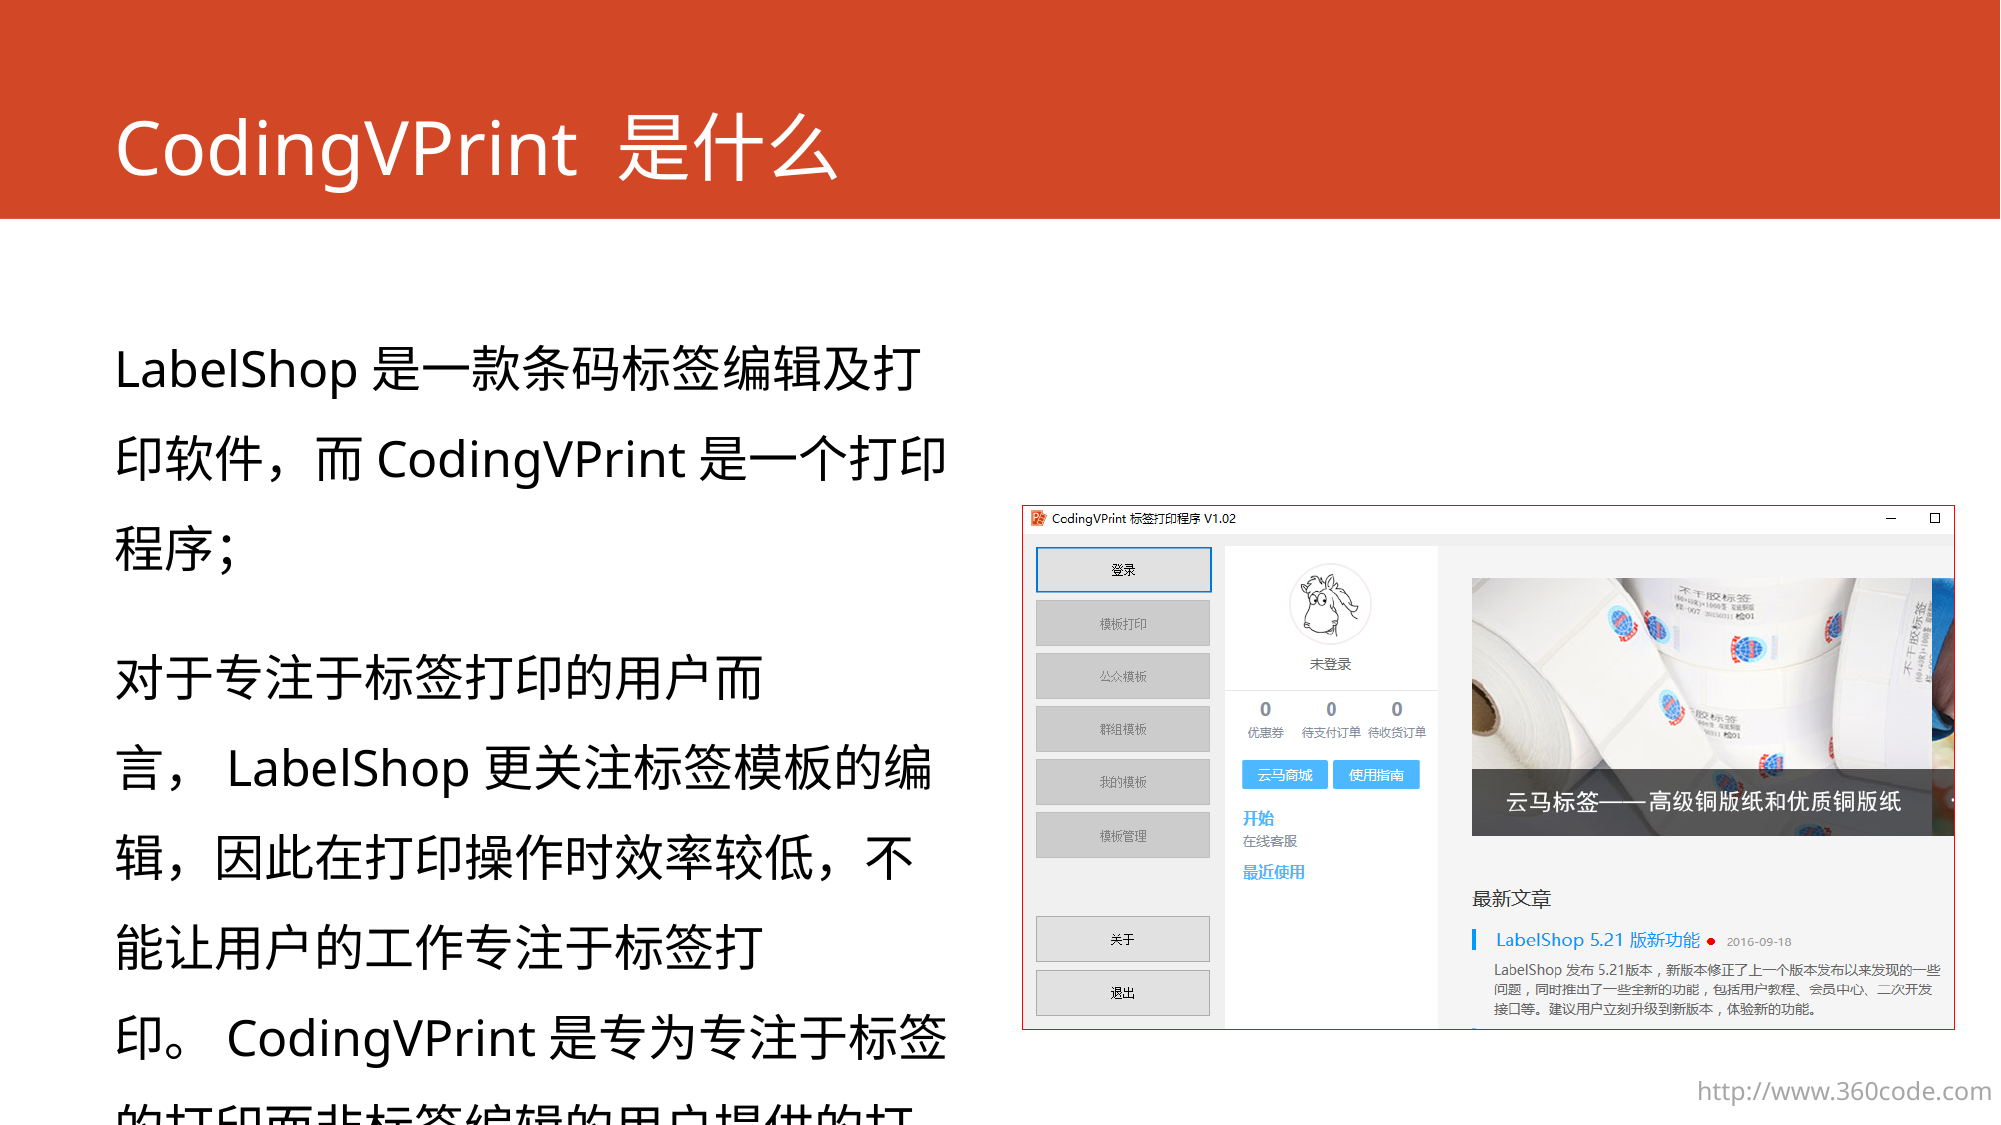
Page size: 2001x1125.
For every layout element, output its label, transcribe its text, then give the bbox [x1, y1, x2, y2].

title CodingVPrint 是什么 [99, 0, 1863, 199]
picture [1022, 505, 1955, 1030]
list LabelShop是一款条码标签编辑及打印软件，而CodingVPrint是一个打印程序； 对于专注于标签打印的用户而言，LabelShop更关注标签模板的编辑，因此在打印操作时效率较低，不能让用户的工作专注于标签打印。CodingVPrint是专为专注于标签的打印而非标签编辑的用户提供的打印程序。 [99, 299, 967, 1030]
